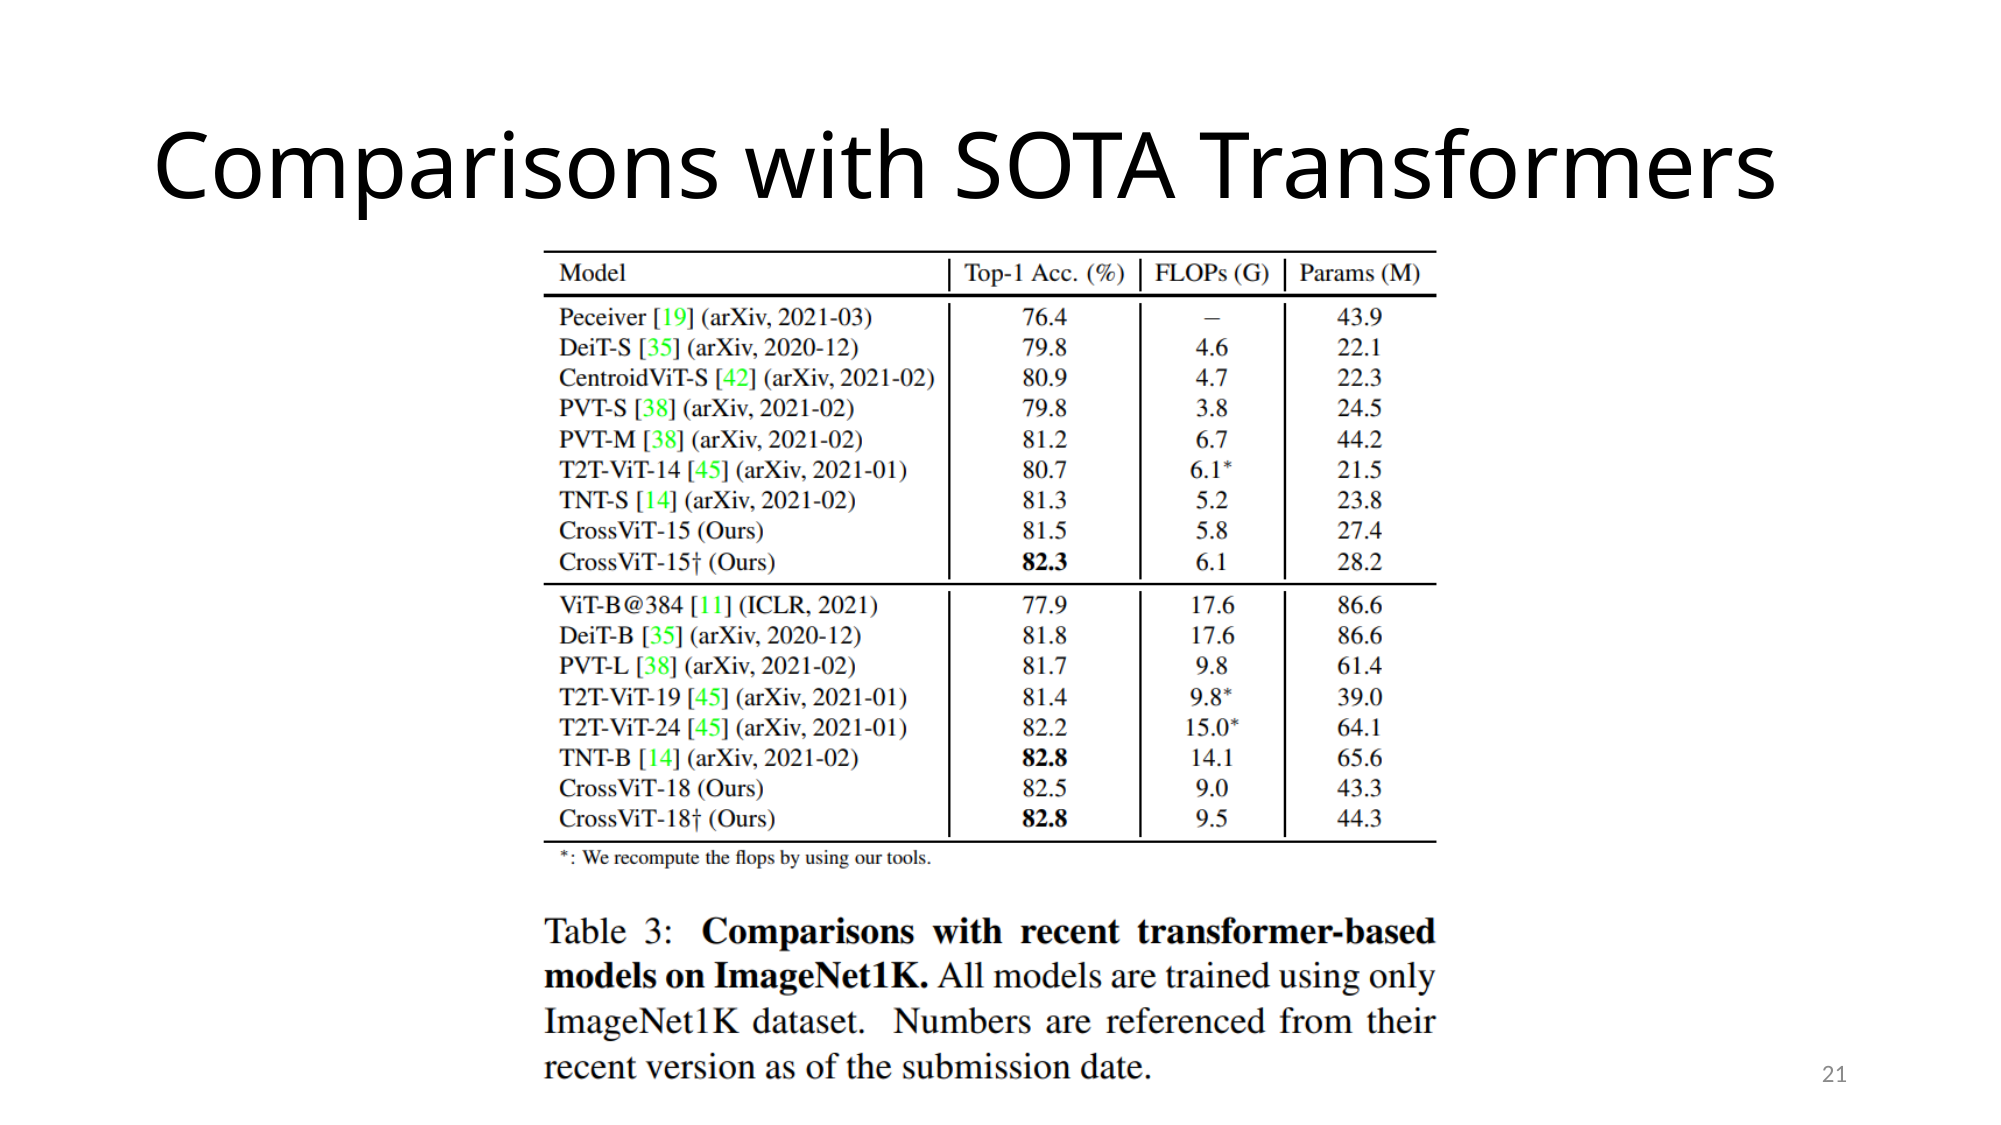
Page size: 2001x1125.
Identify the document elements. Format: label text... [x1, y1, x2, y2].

picture [524, 232, 1475, 1103]
slide_number 21 [1475, 1042, 1863, 1103]
title Comparisons with SOTA Transformers [137, 59, 1863, 278]
